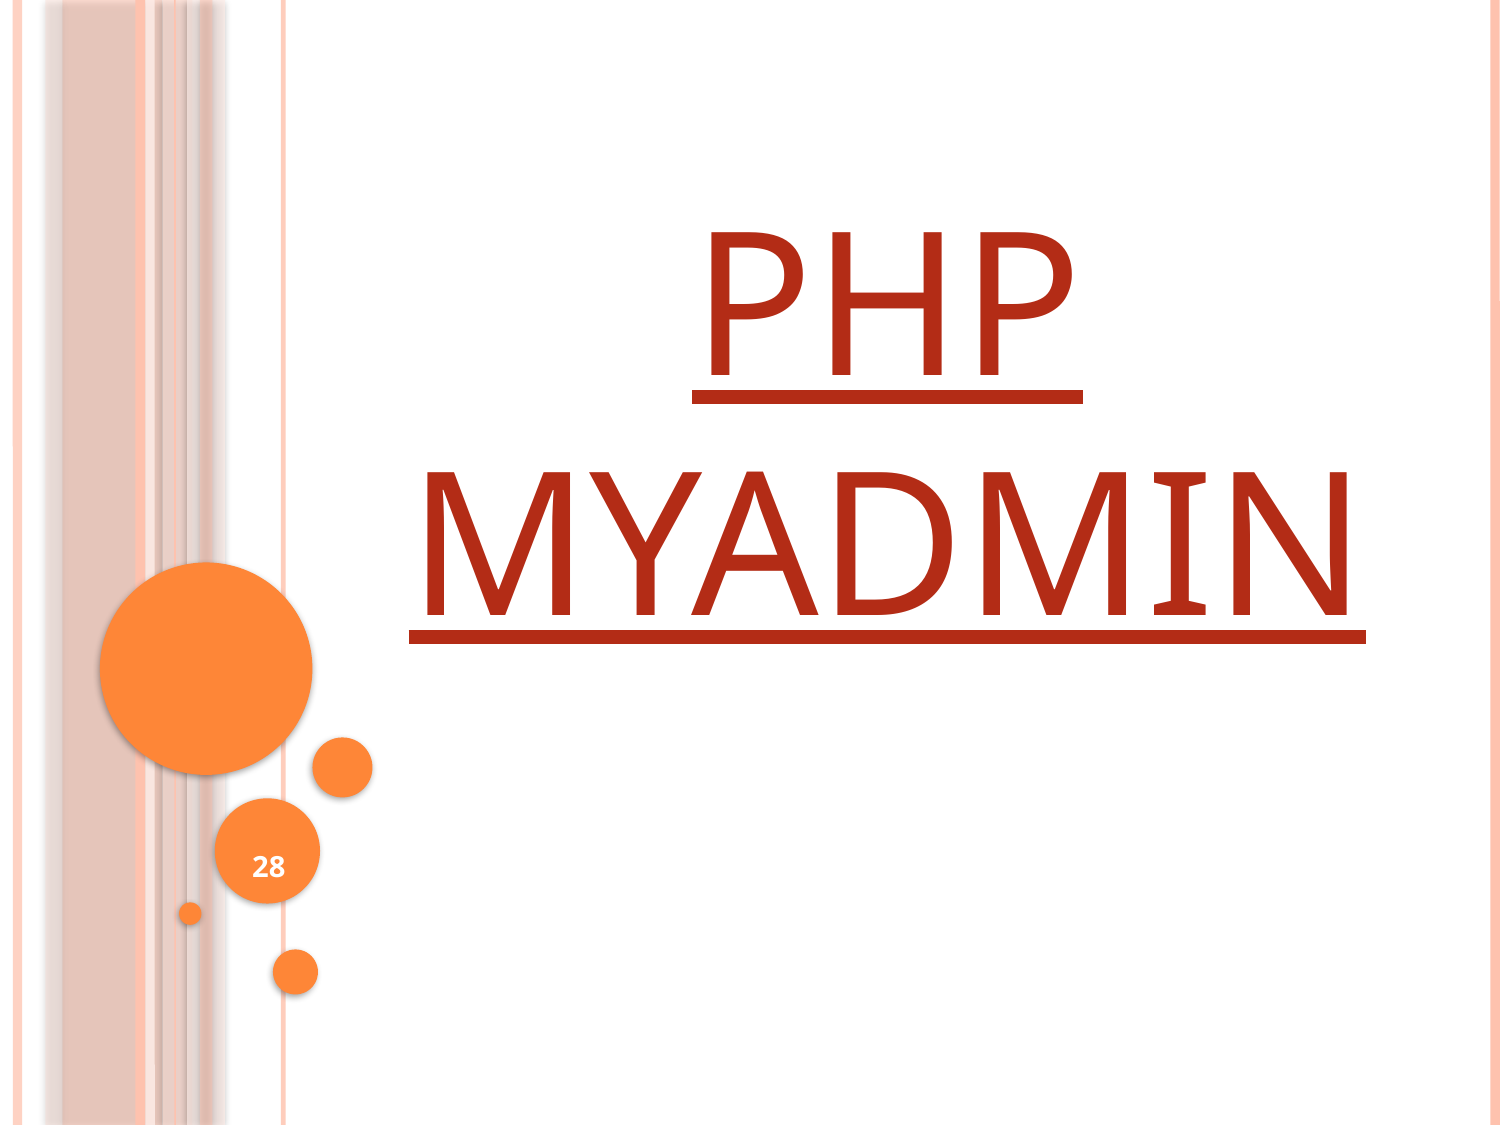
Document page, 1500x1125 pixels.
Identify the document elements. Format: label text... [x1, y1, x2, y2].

slide_number 28 [225, 825, 313, 911]
title Php MyAdmin [337, 362, 1438, 663]
